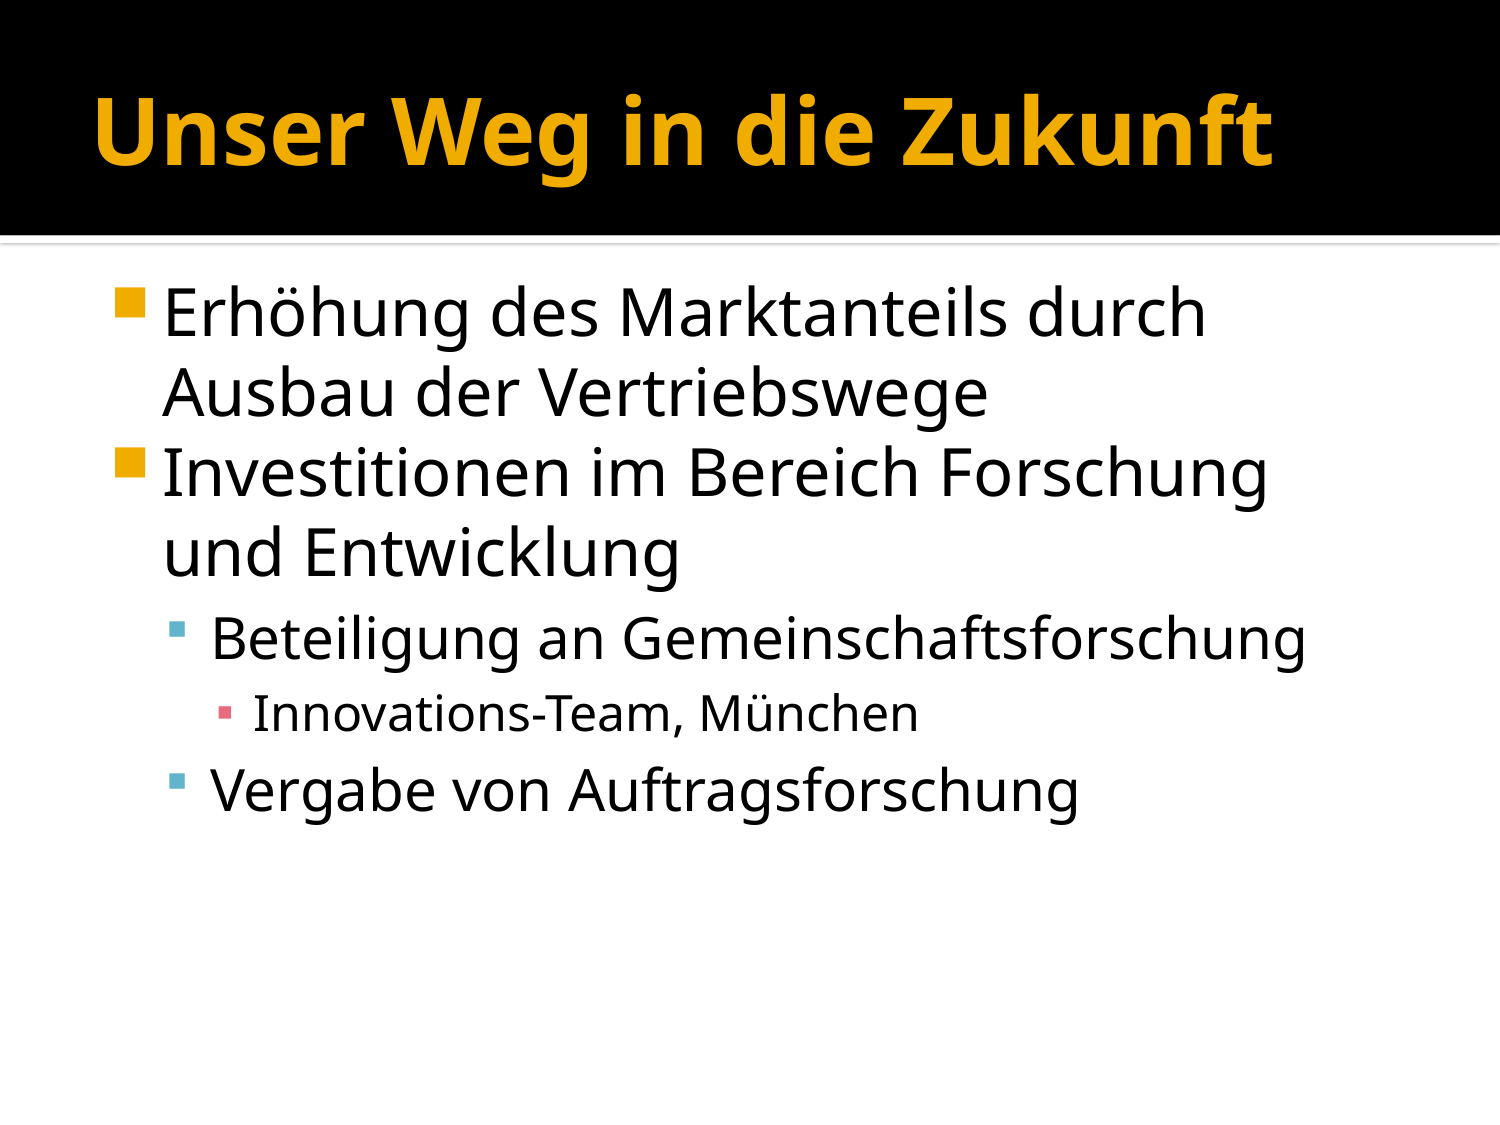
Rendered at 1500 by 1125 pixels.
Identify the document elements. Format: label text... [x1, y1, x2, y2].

list Erhöhung des Marktanteils durch Ausbau der Vertriebswege Investitionen im Bereich Forschung und Entwicklung Beteiligung an Gemeinschaftsforschung Innovations-Team, München Vergabe von Auftragsforschung [75, 262, 1425, 1034]
title Unser Weg in die Zukunft [75, 24, 1425, 231]
